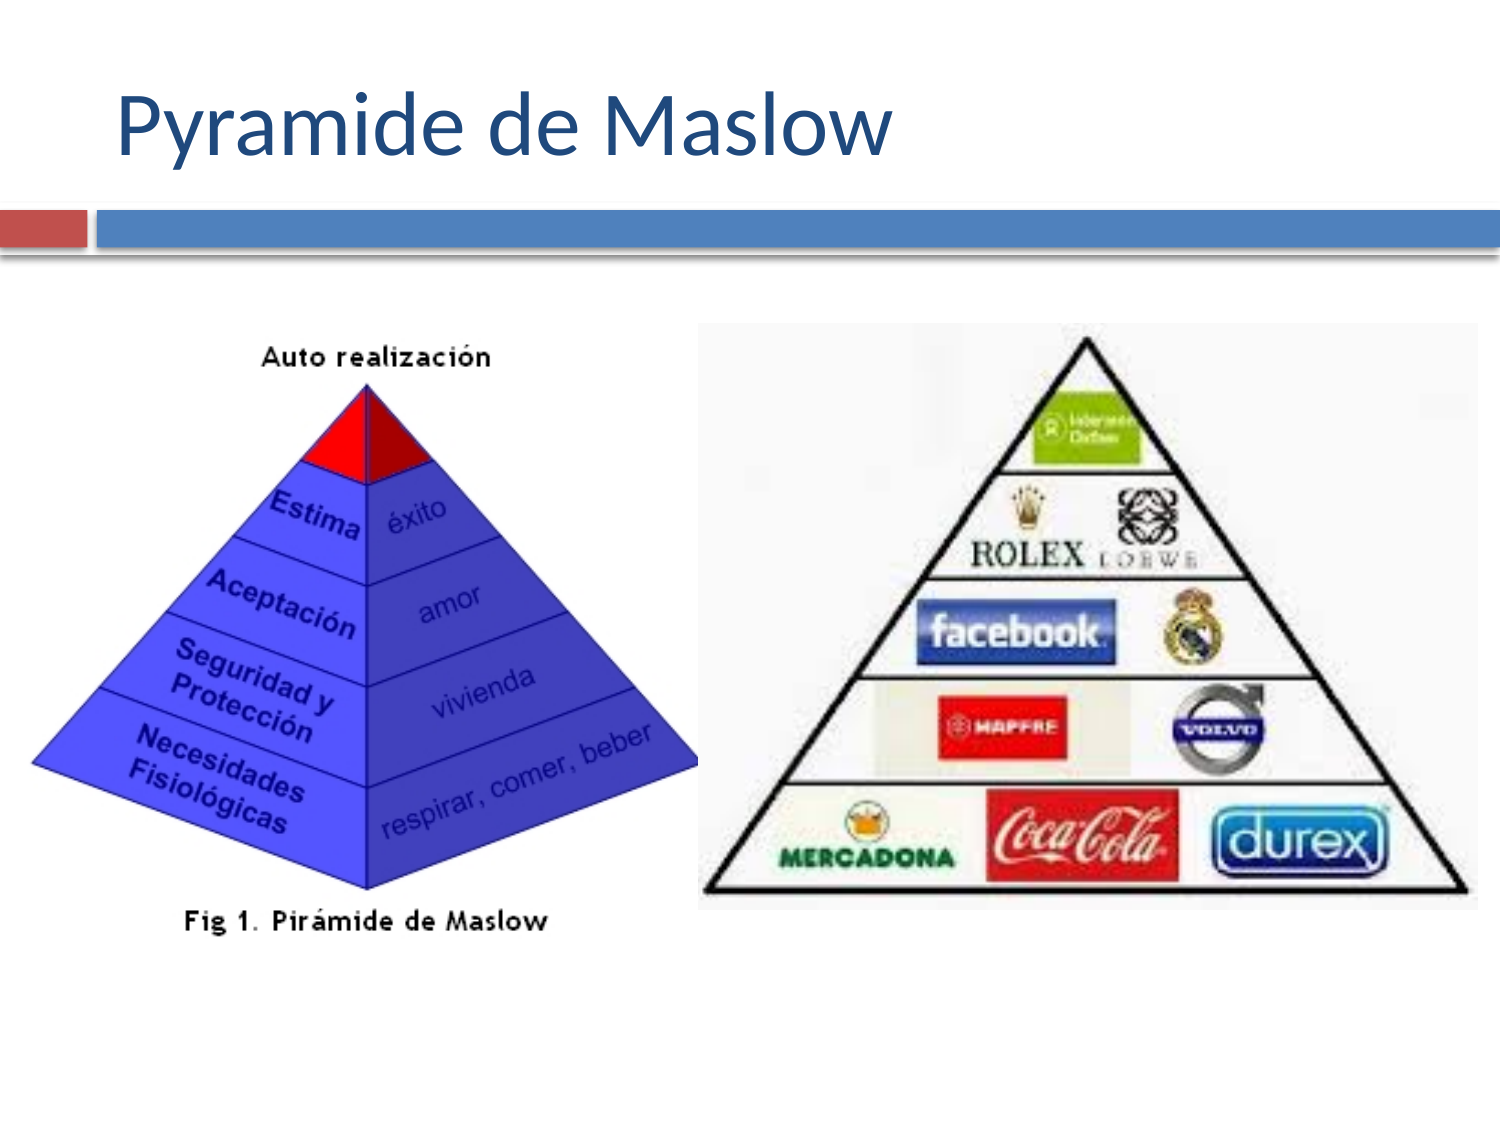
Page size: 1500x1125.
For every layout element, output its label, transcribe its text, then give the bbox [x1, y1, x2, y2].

title Pyramide de Maslow [100, 37, 1438, 200]
picture [27, 323, 1478, 942]
